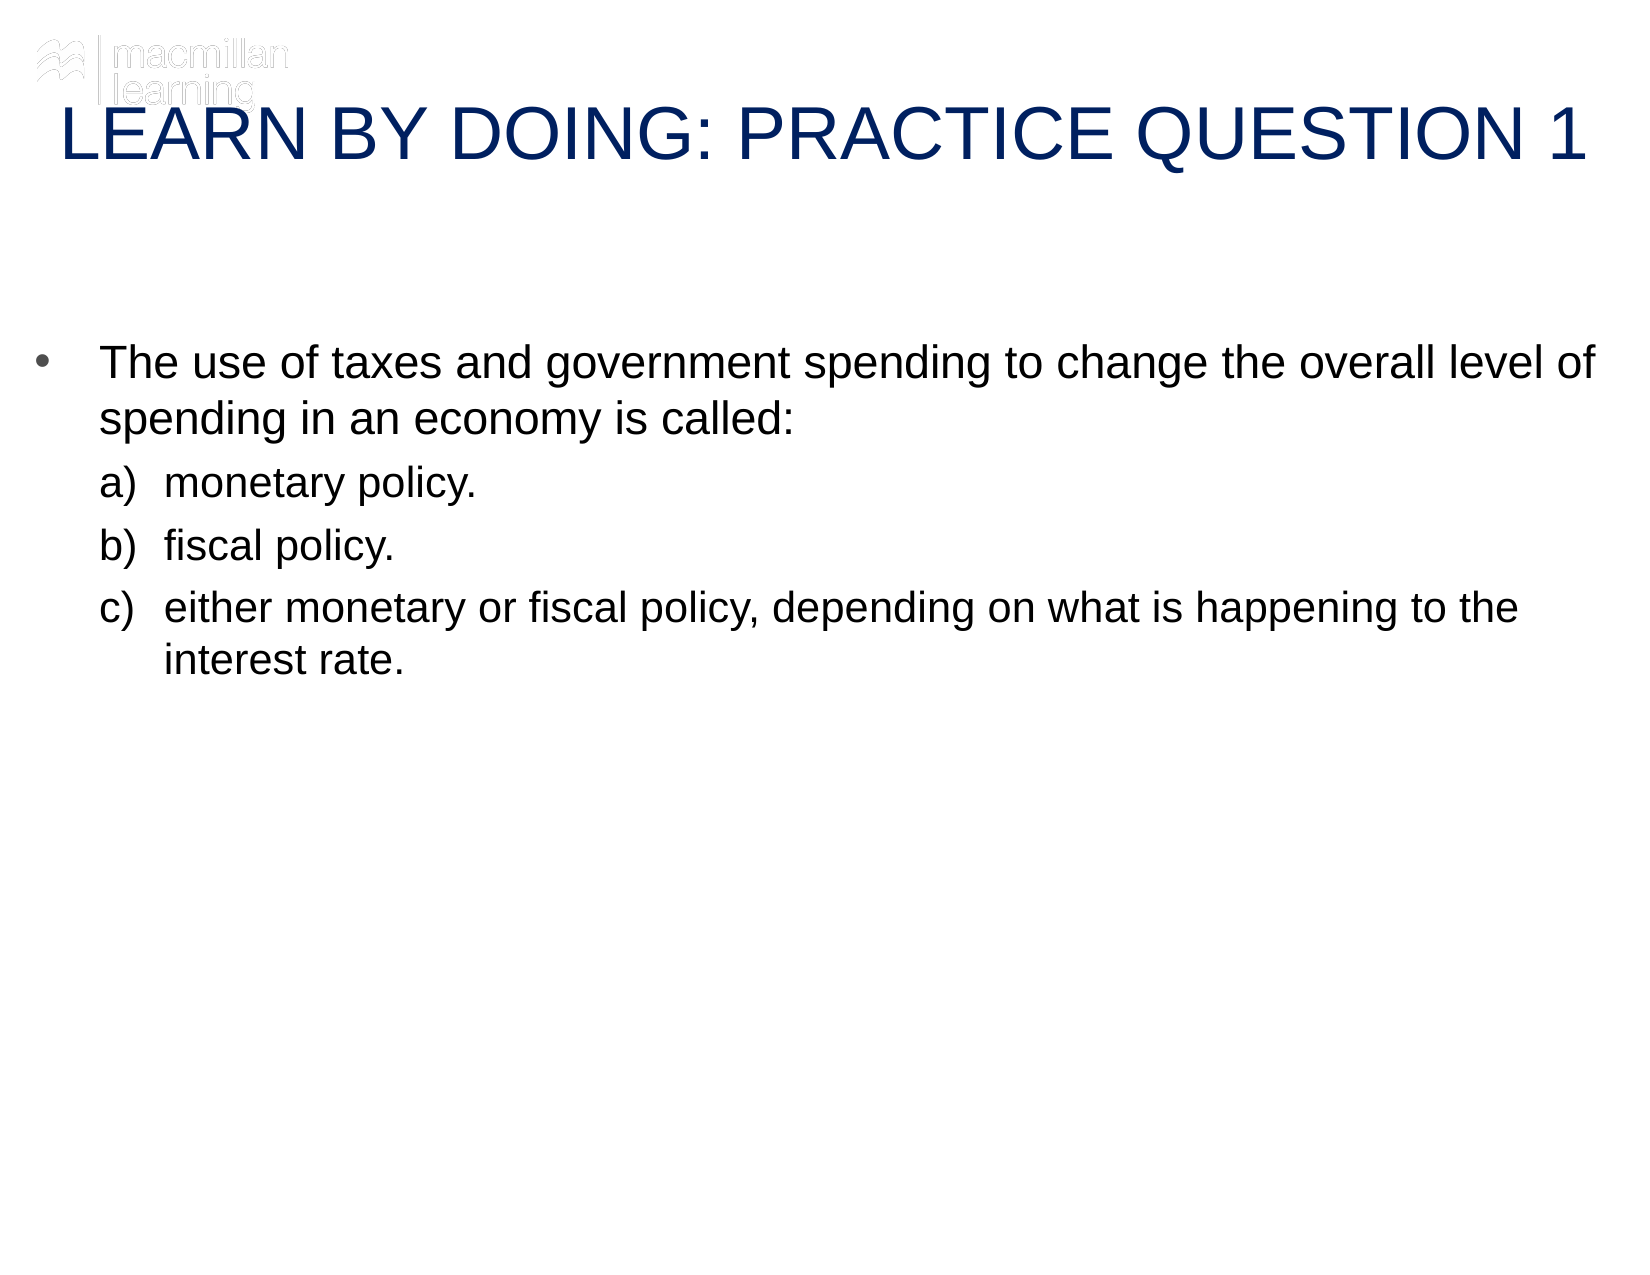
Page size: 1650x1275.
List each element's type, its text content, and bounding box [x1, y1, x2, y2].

list The use of taxes and government spending to change the overall level of spending in an economy is called: monetary policy. fiscal policy. either monetary or fiscal policy, depending on what is happening to the interest rate. [19, 317, 1628, 701]
picture [37, 35, 288, 62]
title LEARN BY DOING: PRACTICE QUESTION 1 [0, 62, 1650, 197]
